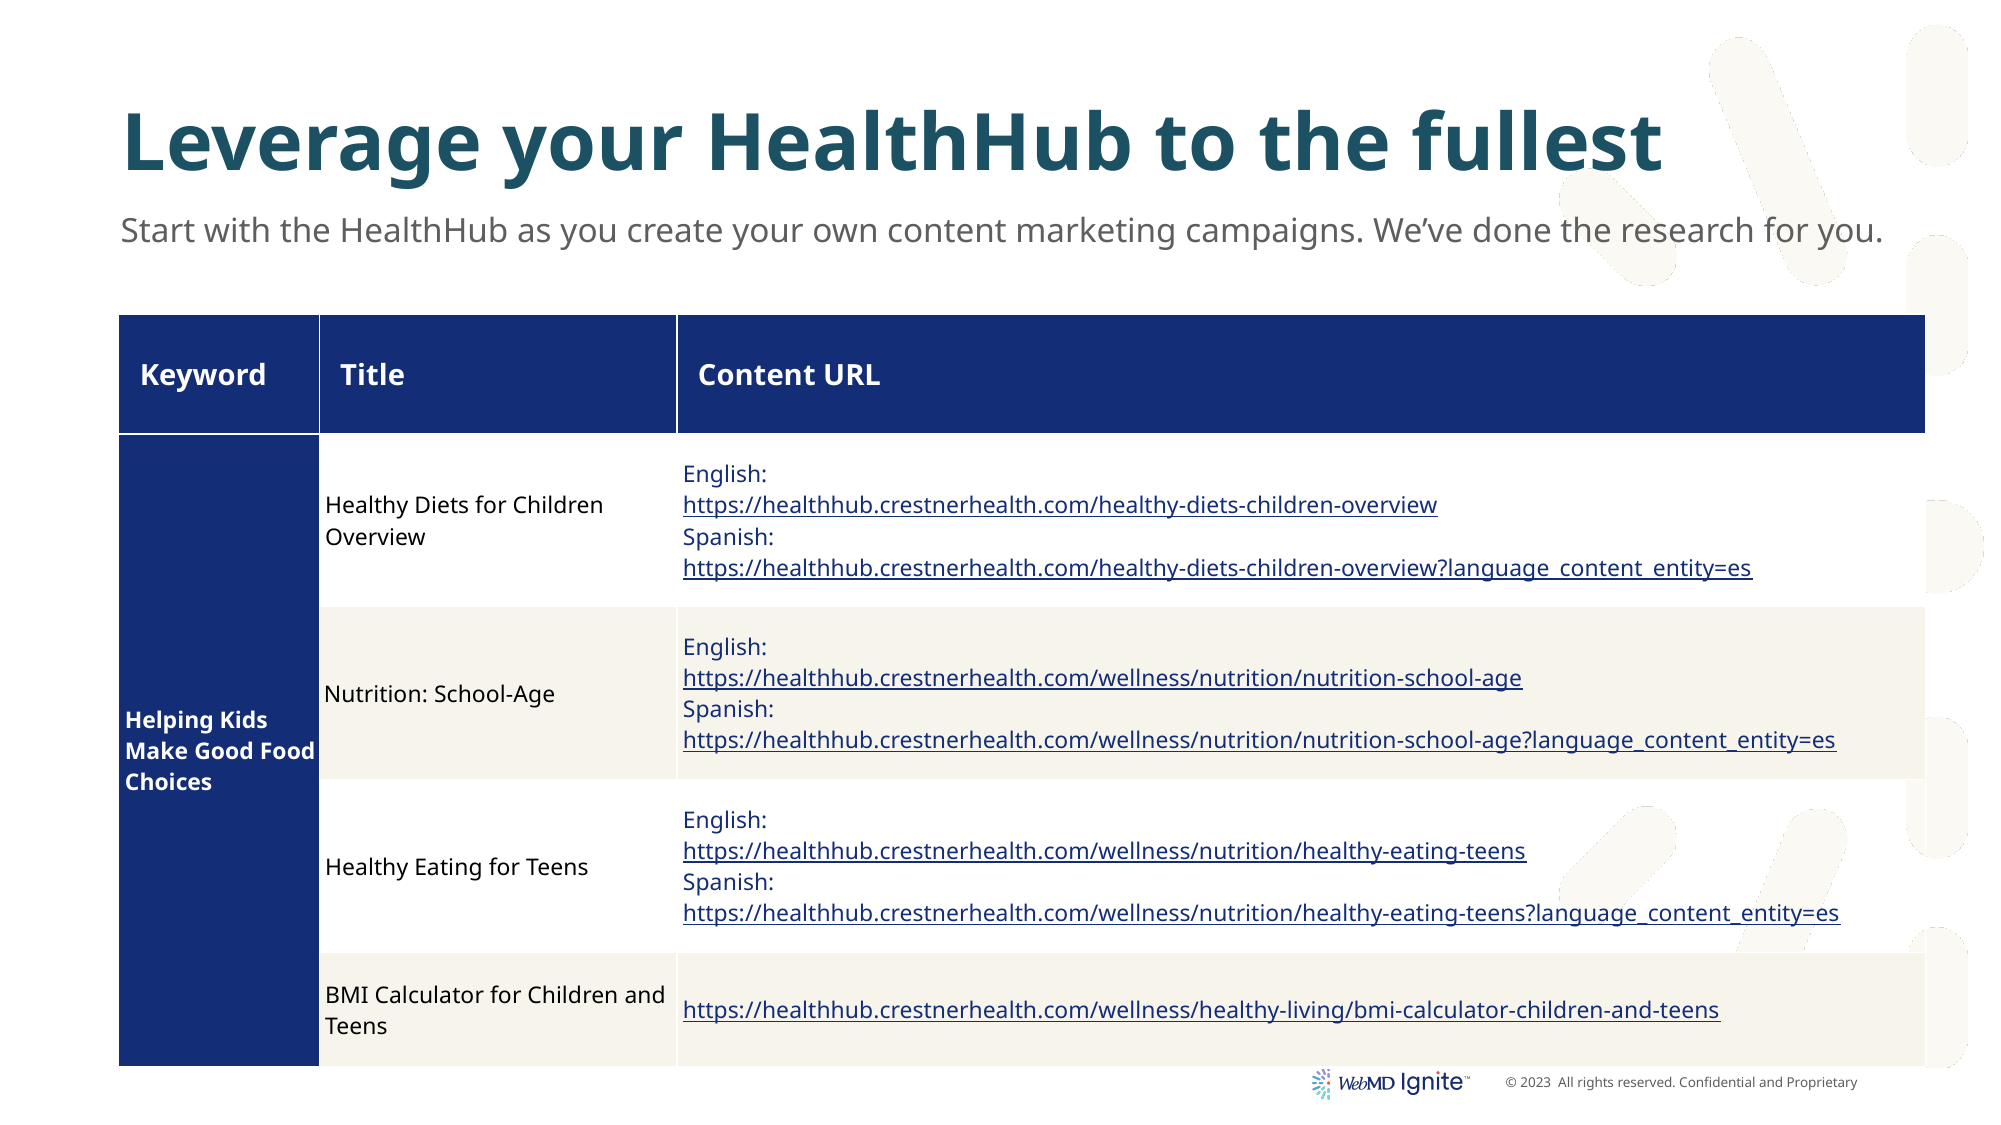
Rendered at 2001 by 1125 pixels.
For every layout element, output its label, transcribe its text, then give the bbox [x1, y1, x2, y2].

table_cell https://healthhub.crestnerhealth.com/wellness/healthy-living/bmi-calculator-children-and-teens [678, 953, 1925, 1066]
table_cell Helping Kids Make Good Food Choices [119, 435, 319, 1066]
table_header Title [320, 315, 676, 433]
list Start with the HealthHub as you create your own content marketing campaigns. We’ve done the research for you. [120, 170, 1907, 277]
title Leverage your HealthHub to the fullest [121, 0, 1864, 170]
table_header Content URL [678, 315, 1925, 433]
table_cell English: https://healthhub.crestnerhealth.com/healthy-diets-children-overview Spanish: https://healthhub.crestnerhealth.com/healthy-diets-children-overview?language_content_entity=es [678, 435, 1925, 606]
table_cell English: https://healthhub.crestnerhealth.com/wellness/nutrition/nutrition-school-age Spanish: https://healthhub.crestnerhealth.com/wellness/nutrition/nutrition-school-age?language_content_entity=es [678, 607, 1925, 779]
table_cell Healthy Eating for Teens [320, 780, 676, 952]
table_cell Nutrition: School-Age [320, 607, 676, 779]
table_header Keyword [119, 315, 319, 433]
table_cell English: https://healthhub.crestnerhealth.com/wellness/nutrition/healthy-eating-teens Spanish: https://healthhub.crestnerhealth.com/wellness/nutrition/healthy-eating-teens?language_content_entity=es [678, 780, 1925, 952]
table_cell Healthy Diets for Children Overview [320, 435, 676, 606]
picture [1308, 1069, 1474, 1103]
table_cell BMI Calculator for Children and Teens [320, 953, 676, 1066]
